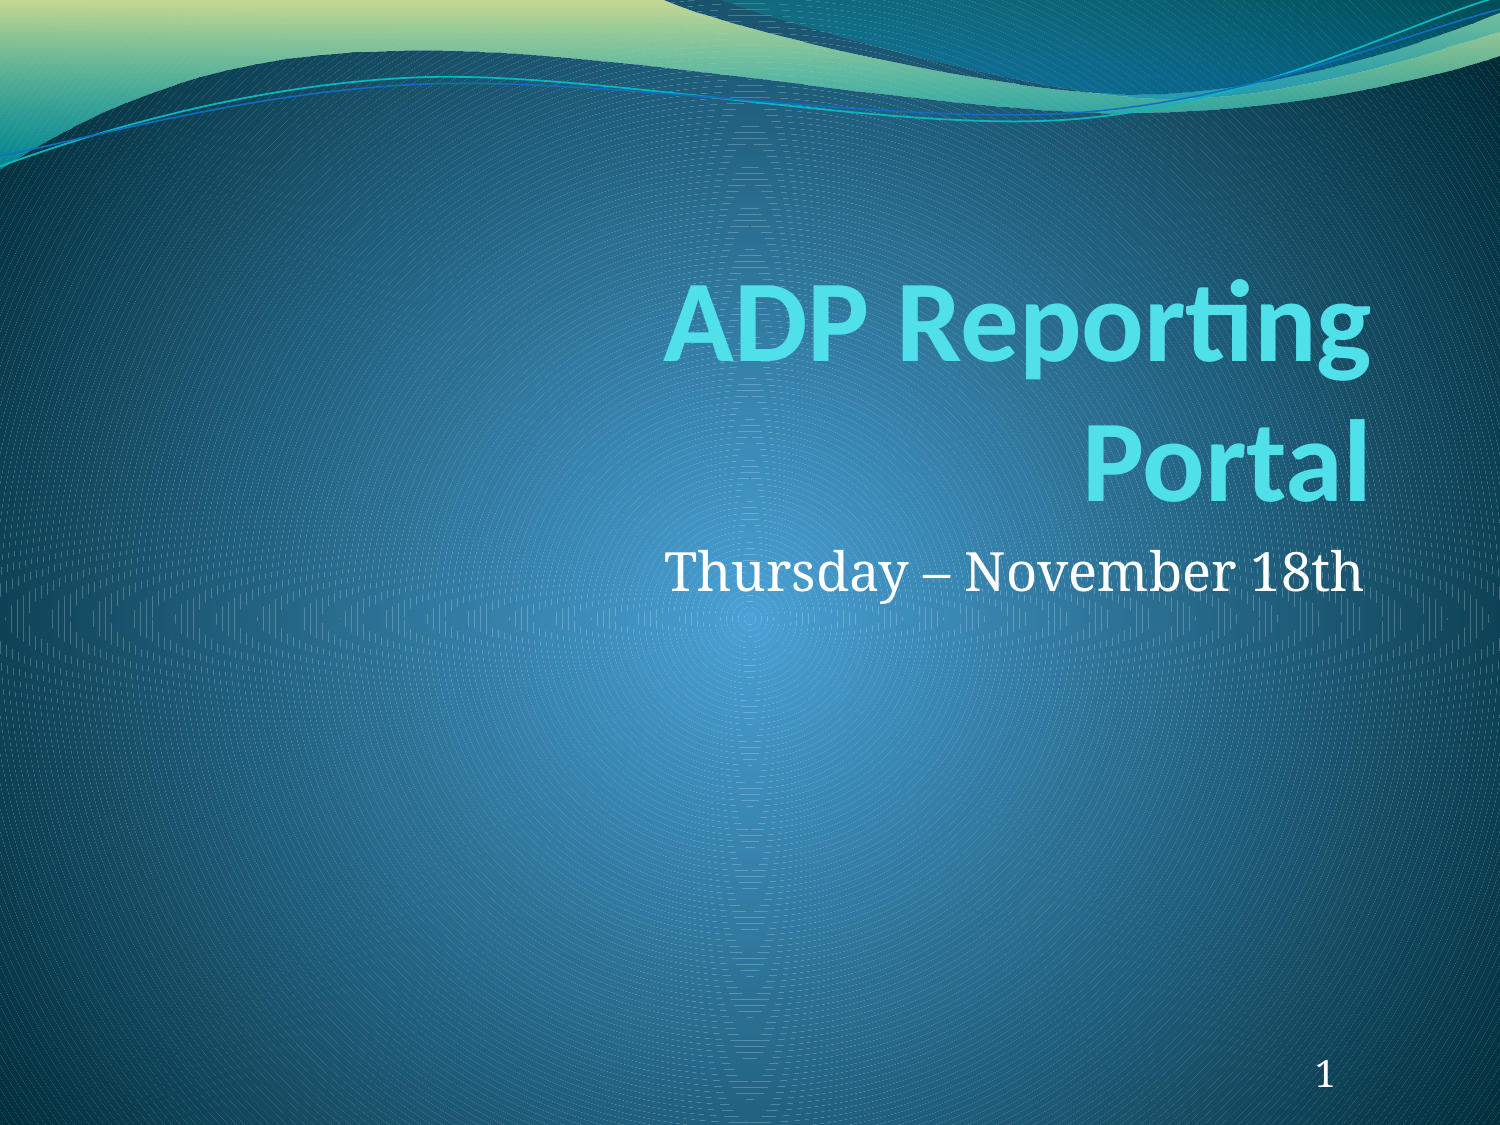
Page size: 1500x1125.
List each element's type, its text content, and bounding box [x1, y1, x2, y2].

title ADP Reporting Portal [87, 224, 1376, 525]
subtitle Thursday – November 18th [87, 529, 1376, 818]
slide_number 1 [1299, 1042, 1425, 1103]
